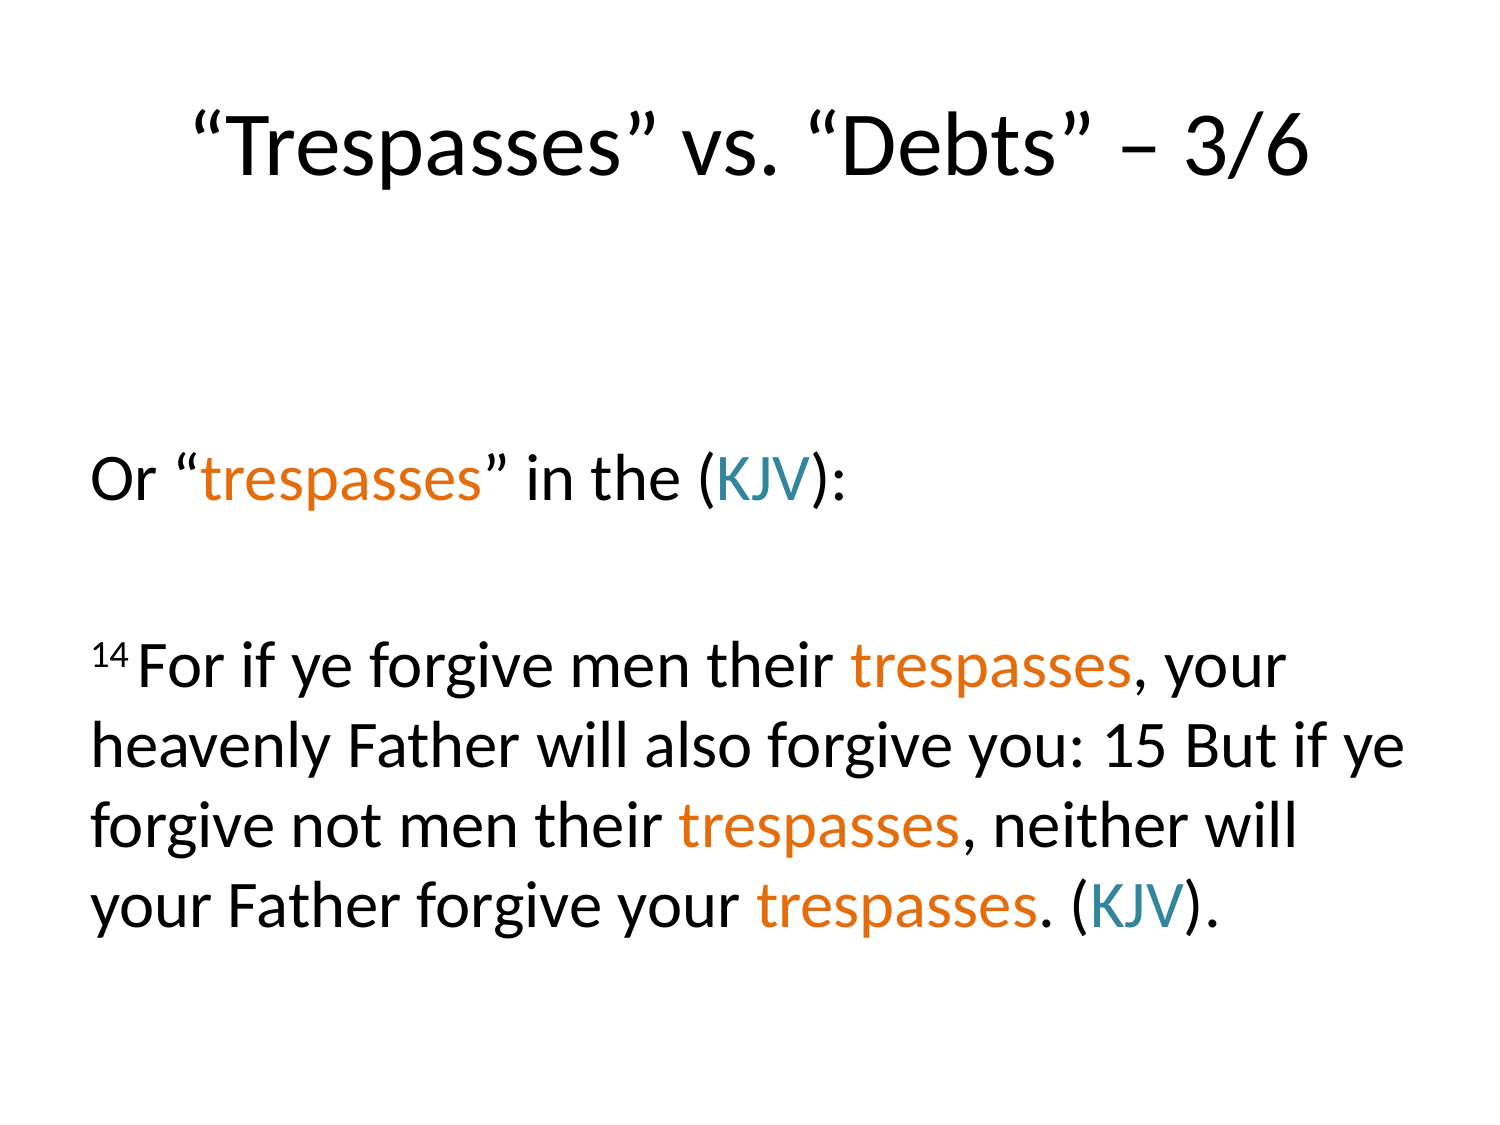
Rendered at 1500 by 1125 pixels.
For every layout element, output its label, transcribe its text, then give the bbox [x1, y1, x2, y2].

title “Trespasses” vs. “Debts” – 3/6 [75, 45, 1425, 233]
list Or “trespasses” in the (KJV): 14 For if ye forgive men their trespasses, your heavenly Father will also forgive you: 15 But if ye forgive not men their trespasses, neither will your Father forgive your trespasses. (KJV). [75, 262, 1425, 1005]
